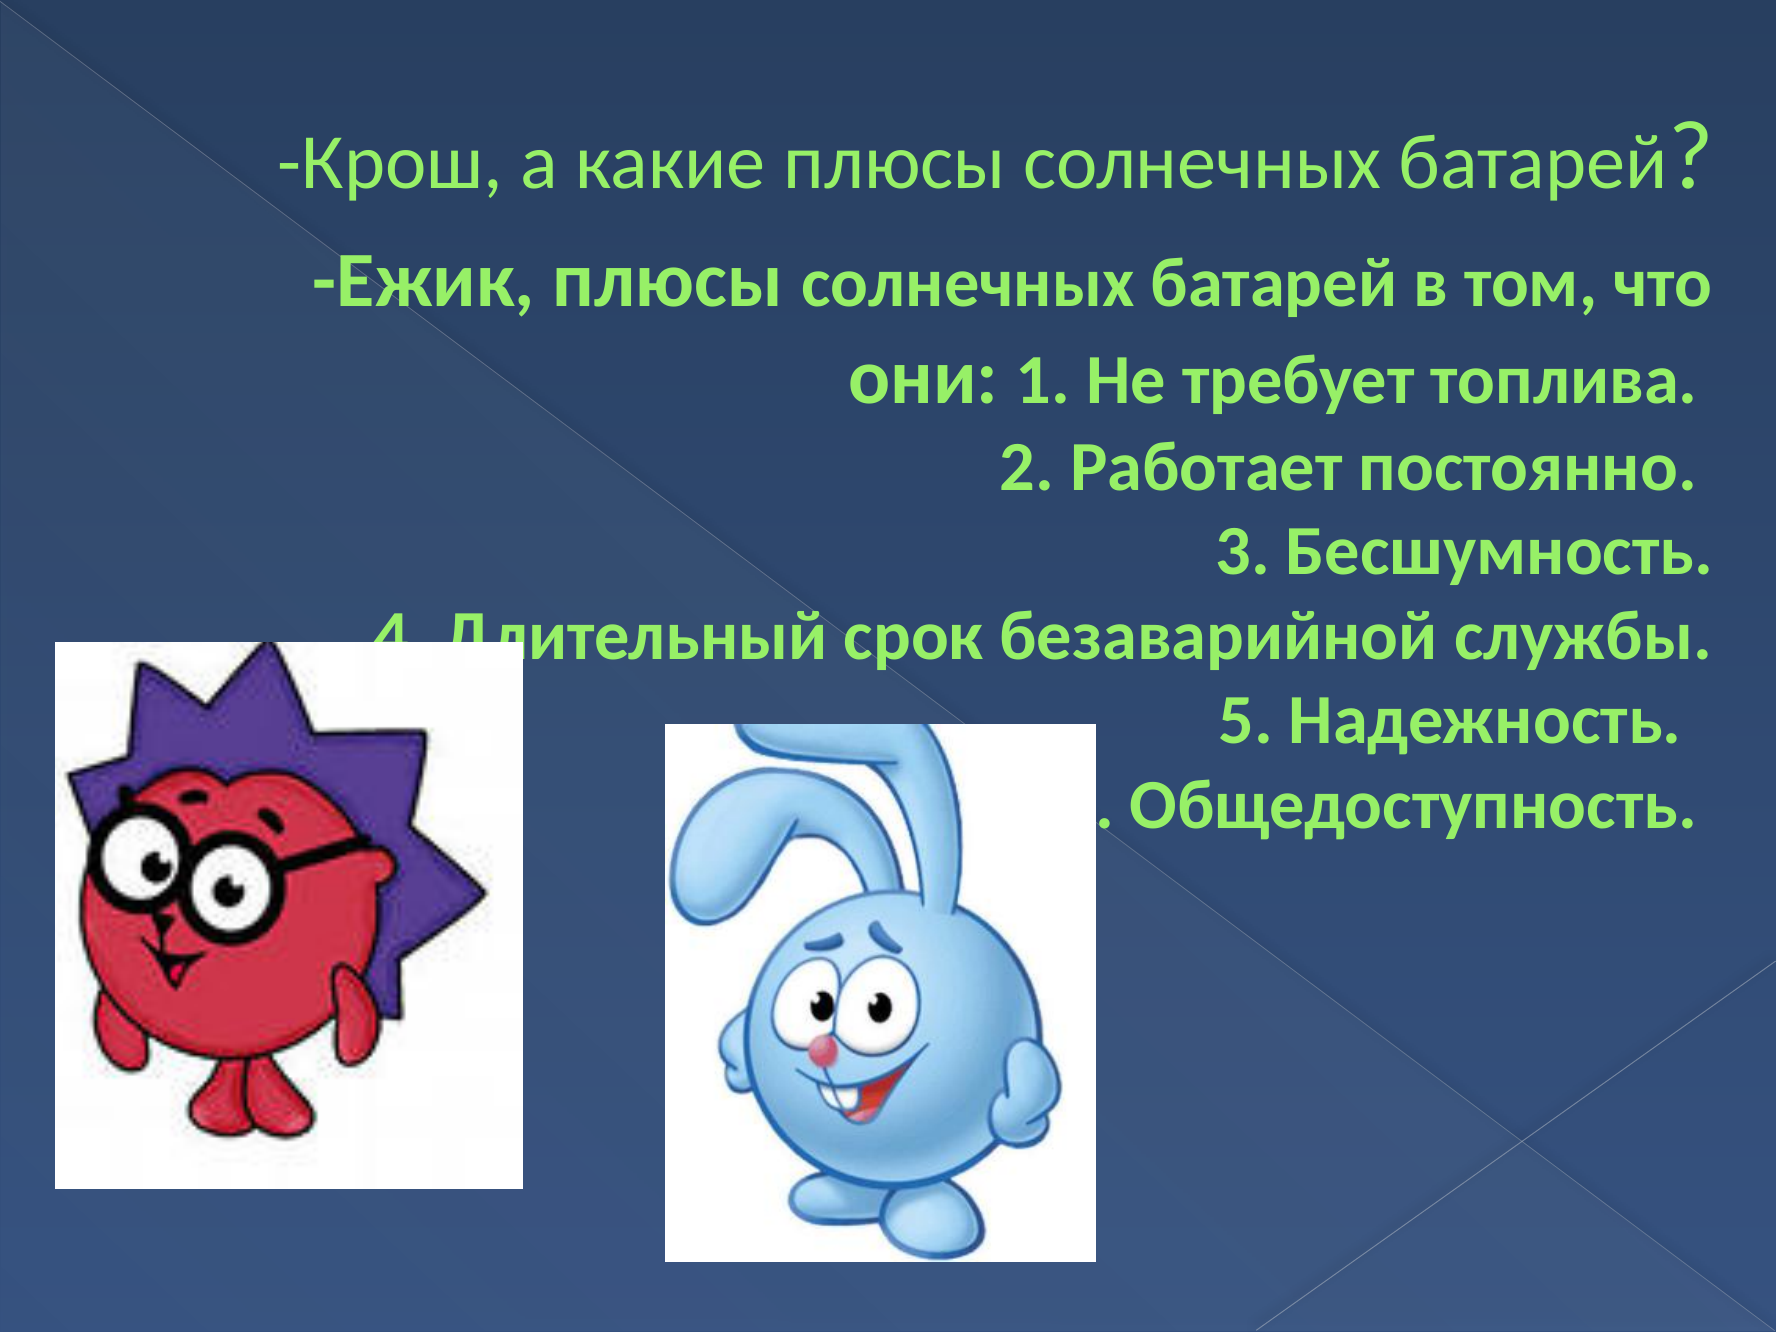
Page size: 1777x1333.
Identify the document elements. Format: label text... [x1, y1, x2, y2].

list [55, 642, 523, 1190]
title -Крош, а какие плюсы солнечных батарей? -Ежик, плюсы солнечных батарей в том, что они: 1. Не требует топлива. 2. Работает постоянно. 3. Бесшумность. 4. Длительный срок безаварийной службы. 5. Надежность. 6. Общедоступность. [67, 76, 1732, 1026]
picture [665, 724, 1096, 1262]
